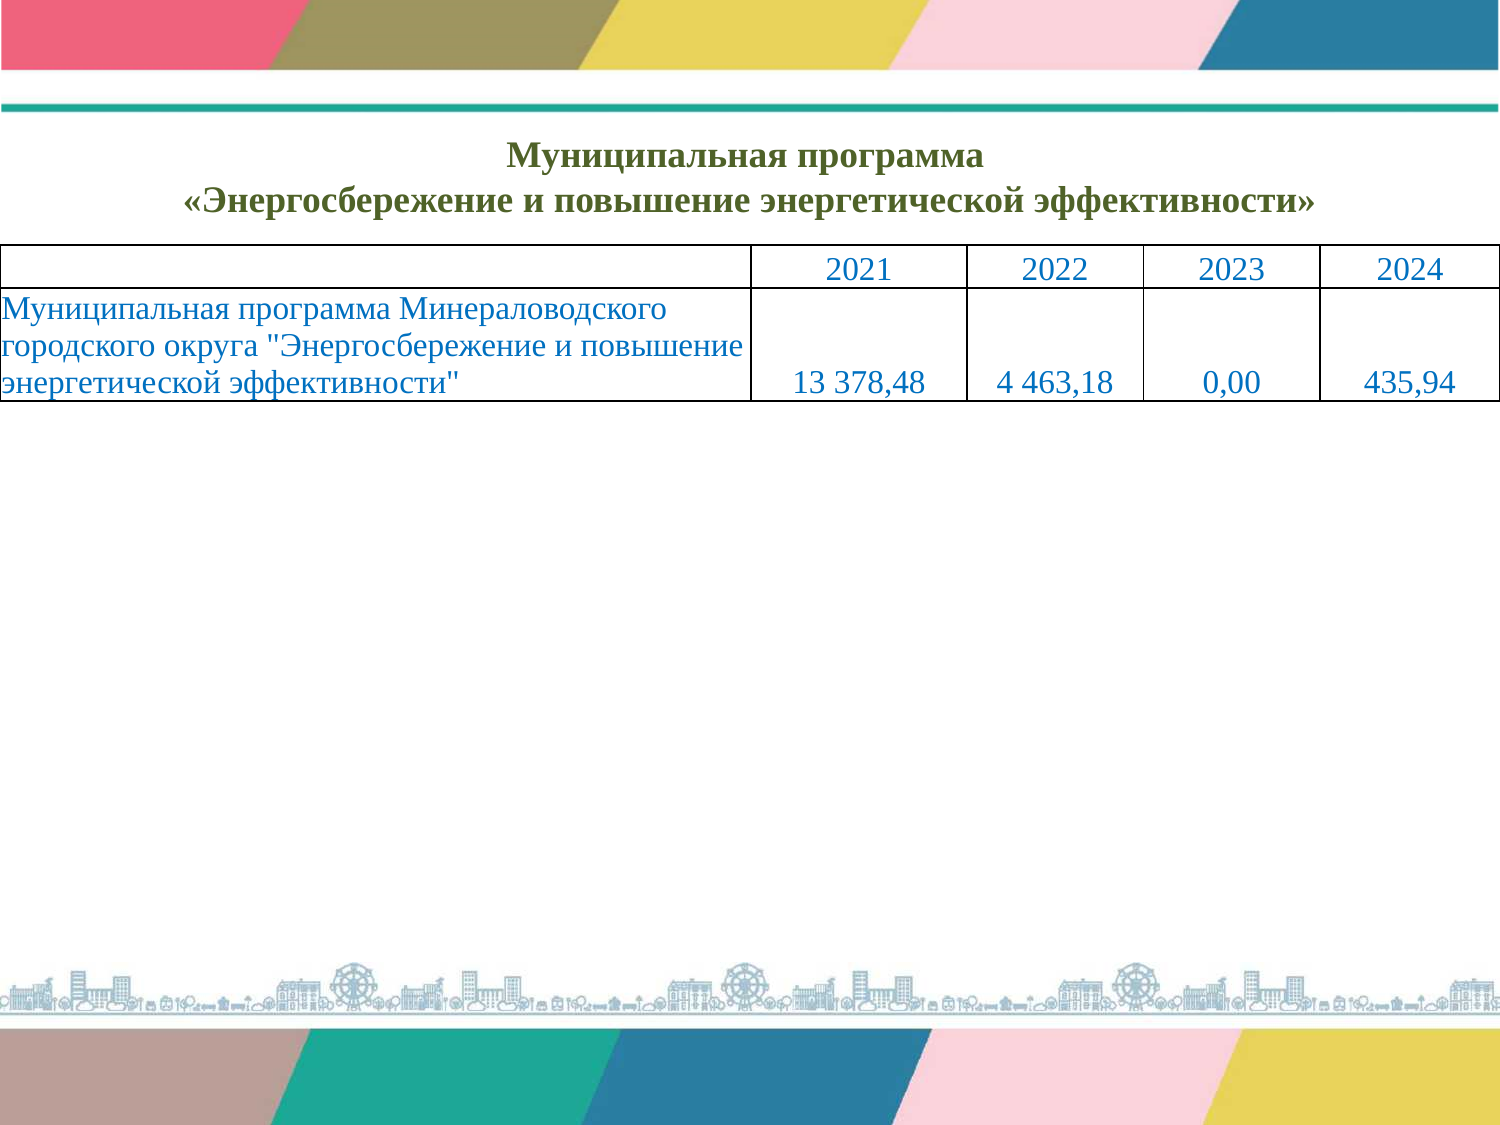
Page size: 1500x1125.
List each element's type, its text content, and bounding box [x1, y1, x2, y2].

table_cell 4 463,18 [968, 289, 1143, 400]
table_cell 435,94 [1321, 289, 1499, 400]
table_cell 0,00 [1144, 289, 1319, 400]
table_cell Муниципальная программа Минераловодского городского округа "Энергосбережение и повышение энергетической эффективности" [1, 289, 750, 400]
table_header 2021 [752, 246, 966, 287]
picture [0, 0, 1500, 115]
title Муниципальная программа «Энергосбережение и повышение энергетической эффективности» [51, 122, 1449, 244]
table_header [1, 246, 750, 287]
table_header 2024 [1321, 246, 1499, 287]
picture [0, 962, 1500, 1125]
table_cell 13 378,48 [752, 289, 966, 400]
table_header 2022 [968, 246, 1143, 287]
table_header 2023 [1144, 246, 1319, 287]
